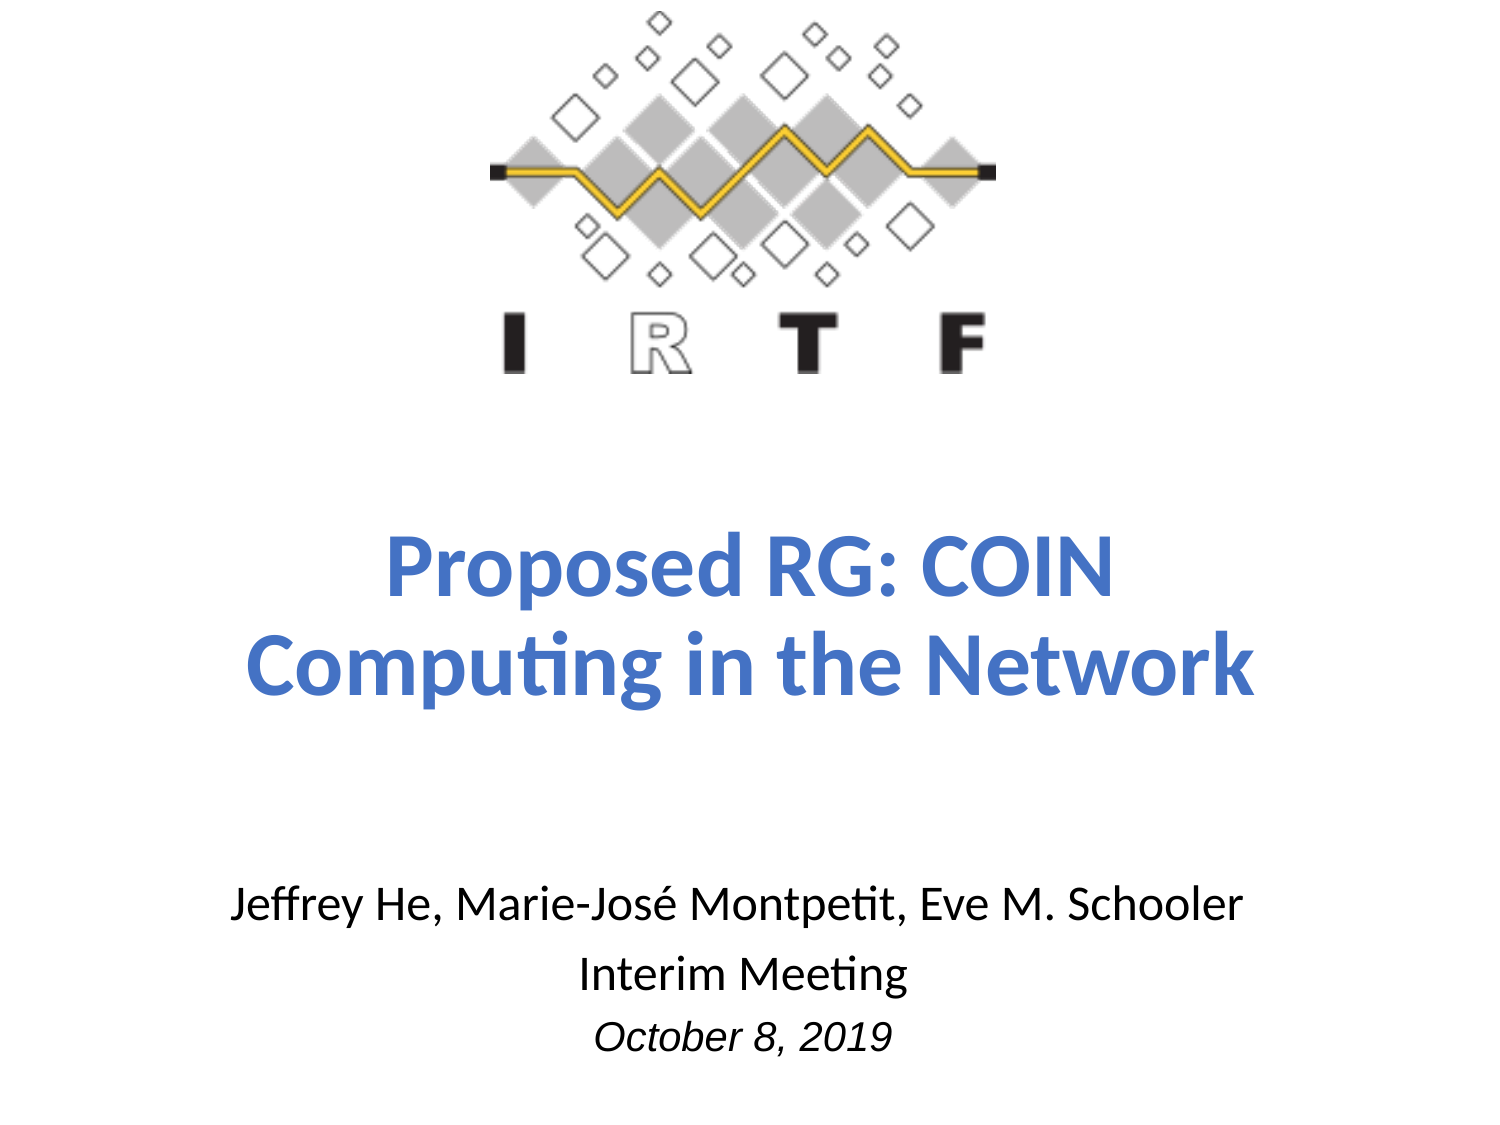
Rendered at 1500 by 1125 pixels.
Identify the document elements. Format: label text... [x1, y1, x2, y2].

picture [490, 11, 996, 374]
title Proposed RG: COIN Computing in the Network [29, 448, 1473, 785]
text_box Jeffrey He, Marie-José Montpetit, Eve M. Schooler Interim Meeting October 8, 2019 [9, 862, 1477, 1063]
